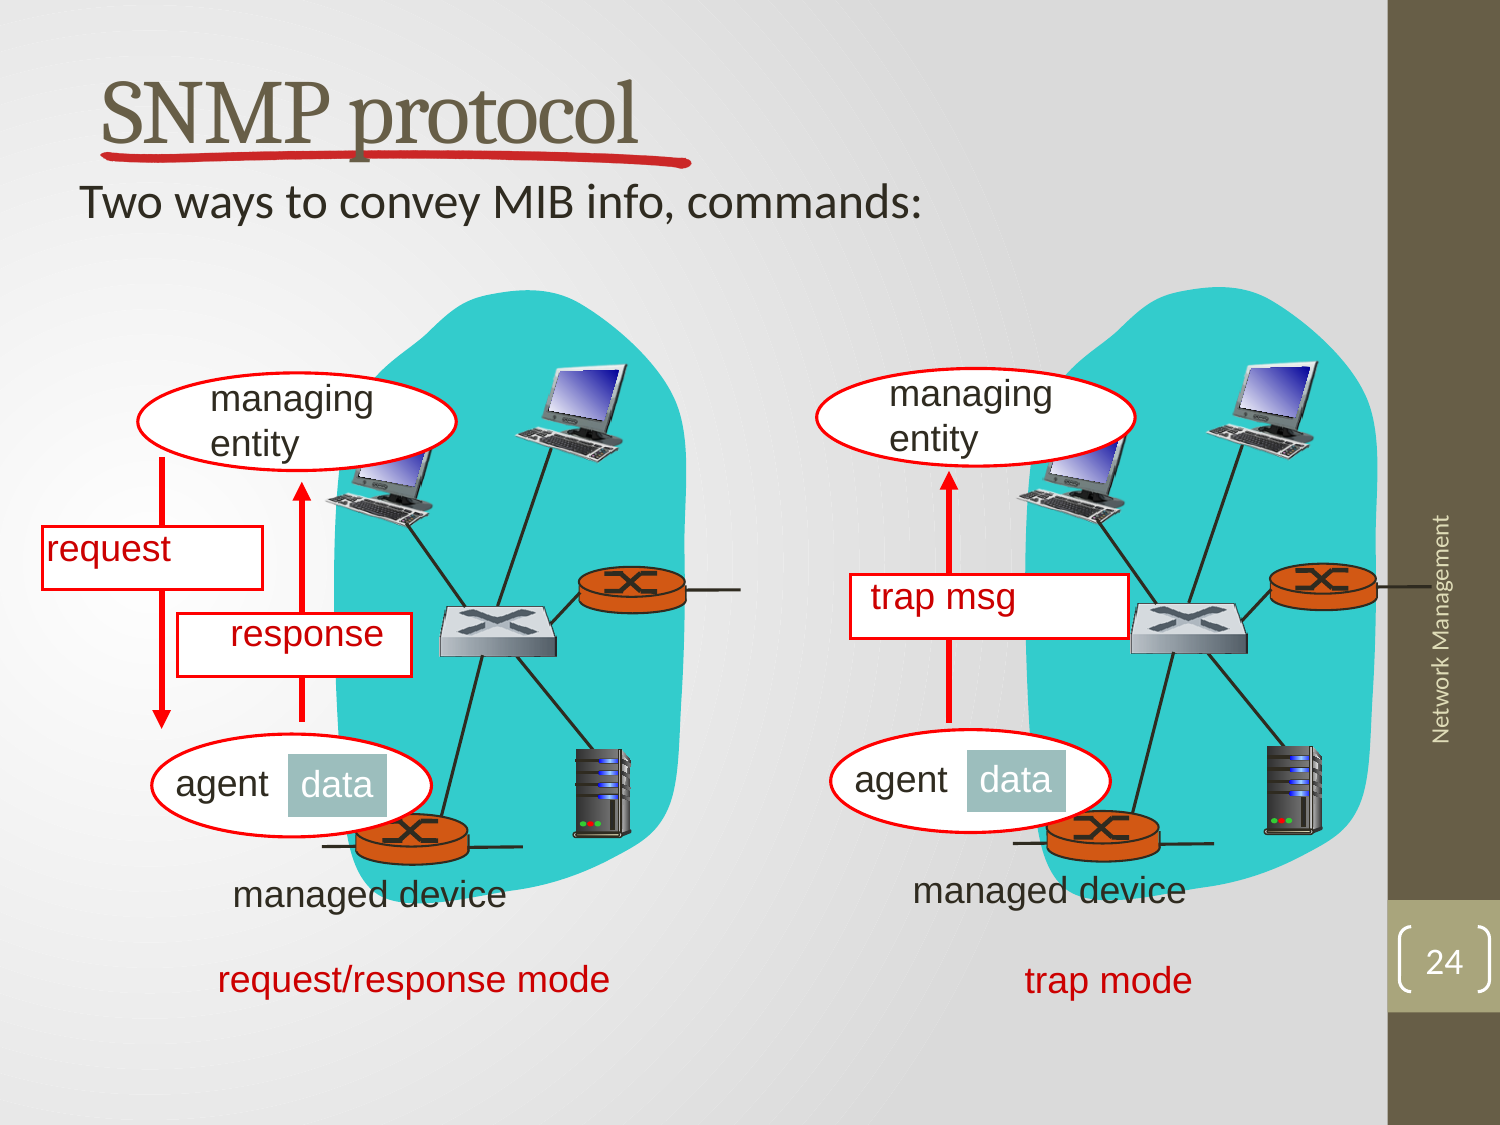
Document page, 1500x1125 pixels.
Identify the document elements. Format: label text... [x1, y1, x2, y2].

slide_number 24 [1397, 925, 1492, 994]
picture [97, 145, 699, 175]
text_box managed device [217, 862, 304, 923]
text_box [31, 456, 271, 730]
text_box trap mode [1009, 948, 1208, 1009]
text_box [830, 729, 1111, 833]
title SNMP protocol [87, 33, 880, 161]
footer Network Management [1443, 500, 1469, 889]
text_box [298, 284, 742, 918]
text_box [816, 361, 1136, 469]
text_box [137, 365, 457, 473]
text_box managed device [897, 858, 990, 918]
list Two ways to convey MIB info, commands: [45, 161, 1321, 261]
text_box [177, 481, 587, 723]
text_box request/response mode [202, 948, 626, 1008]
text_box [850, 470, 1227, 724]
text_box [151, 733, 432, 838]
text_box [989, 281, 1433, 914]
